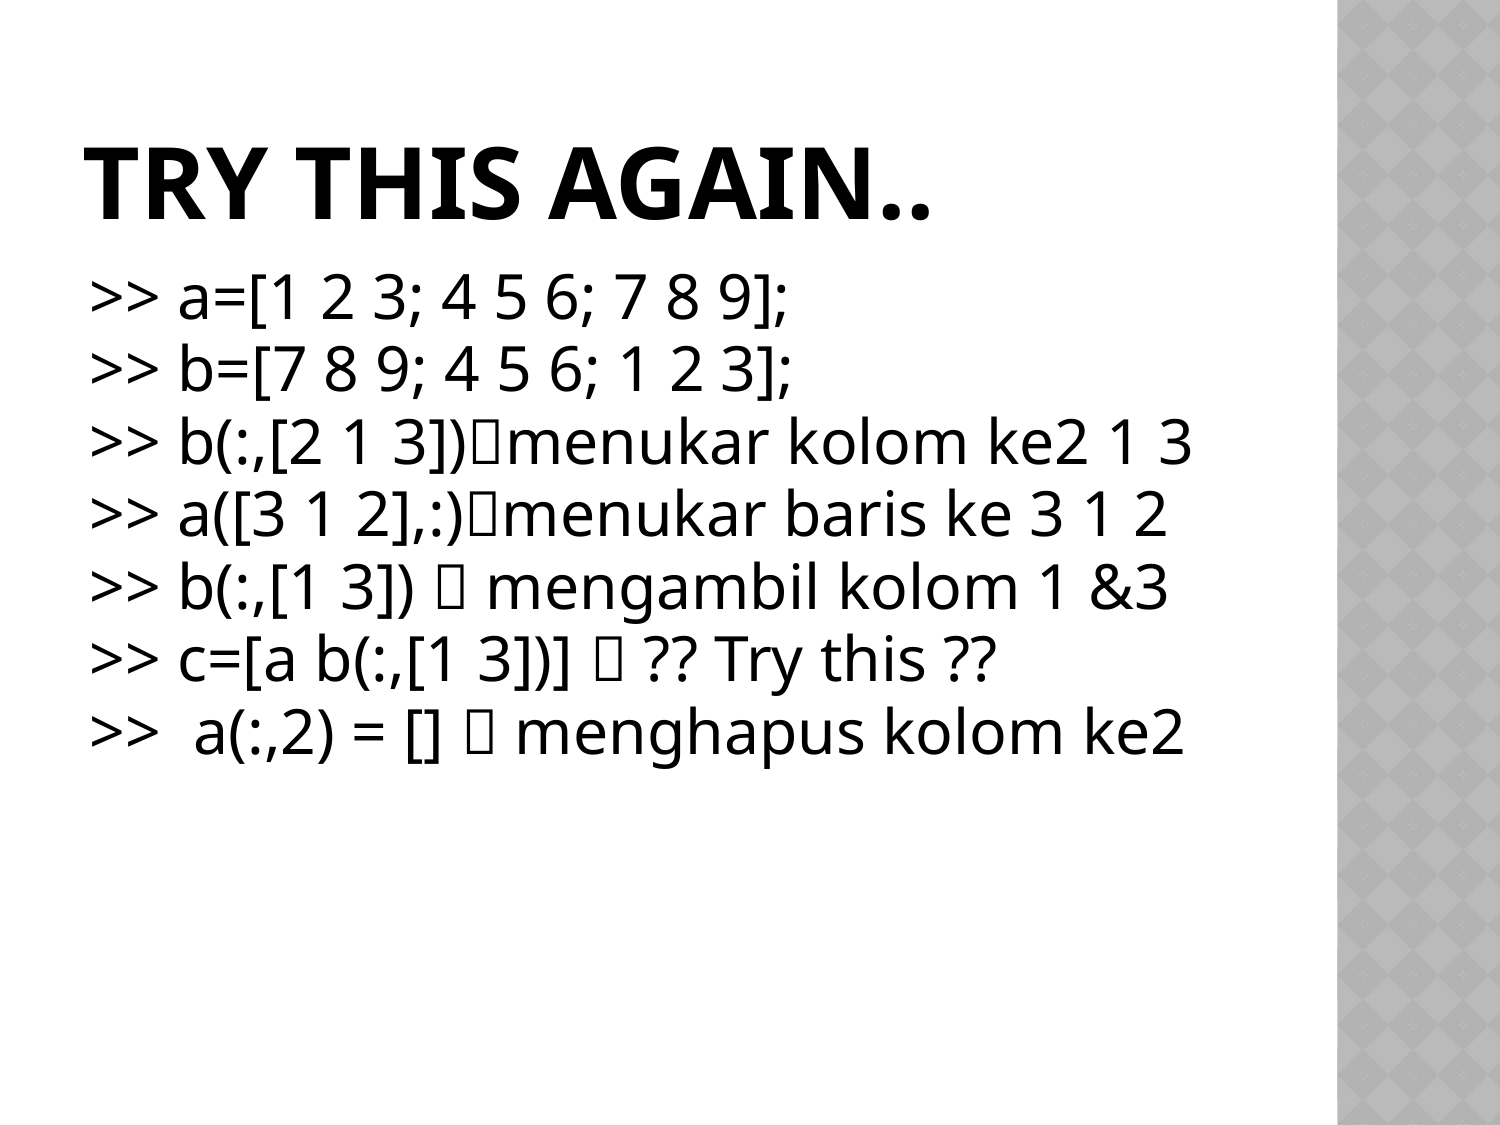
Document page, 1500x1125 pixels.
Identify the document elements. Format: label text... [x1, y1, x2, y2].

title Try This again.. [75, 52, 1263, 240]
list >> a=[1 2 3; 4 5 6; 7 8 9]; >> b=[7 8 9; 4 5 6; 1 2 3]; >> b(:,[2 1 3])menukar kolom ke2 1 3 >> a([3 1 2],:)menukar baris ke 3 1 2 >> b(:,[1 3])  mengambil kolom 1 &3 >> c=[a b(:,[1 3])]  ?? Try this ?? >> a(:,2) = []  menghapus kolom ke2 [75, 264, 1263, 1059]
